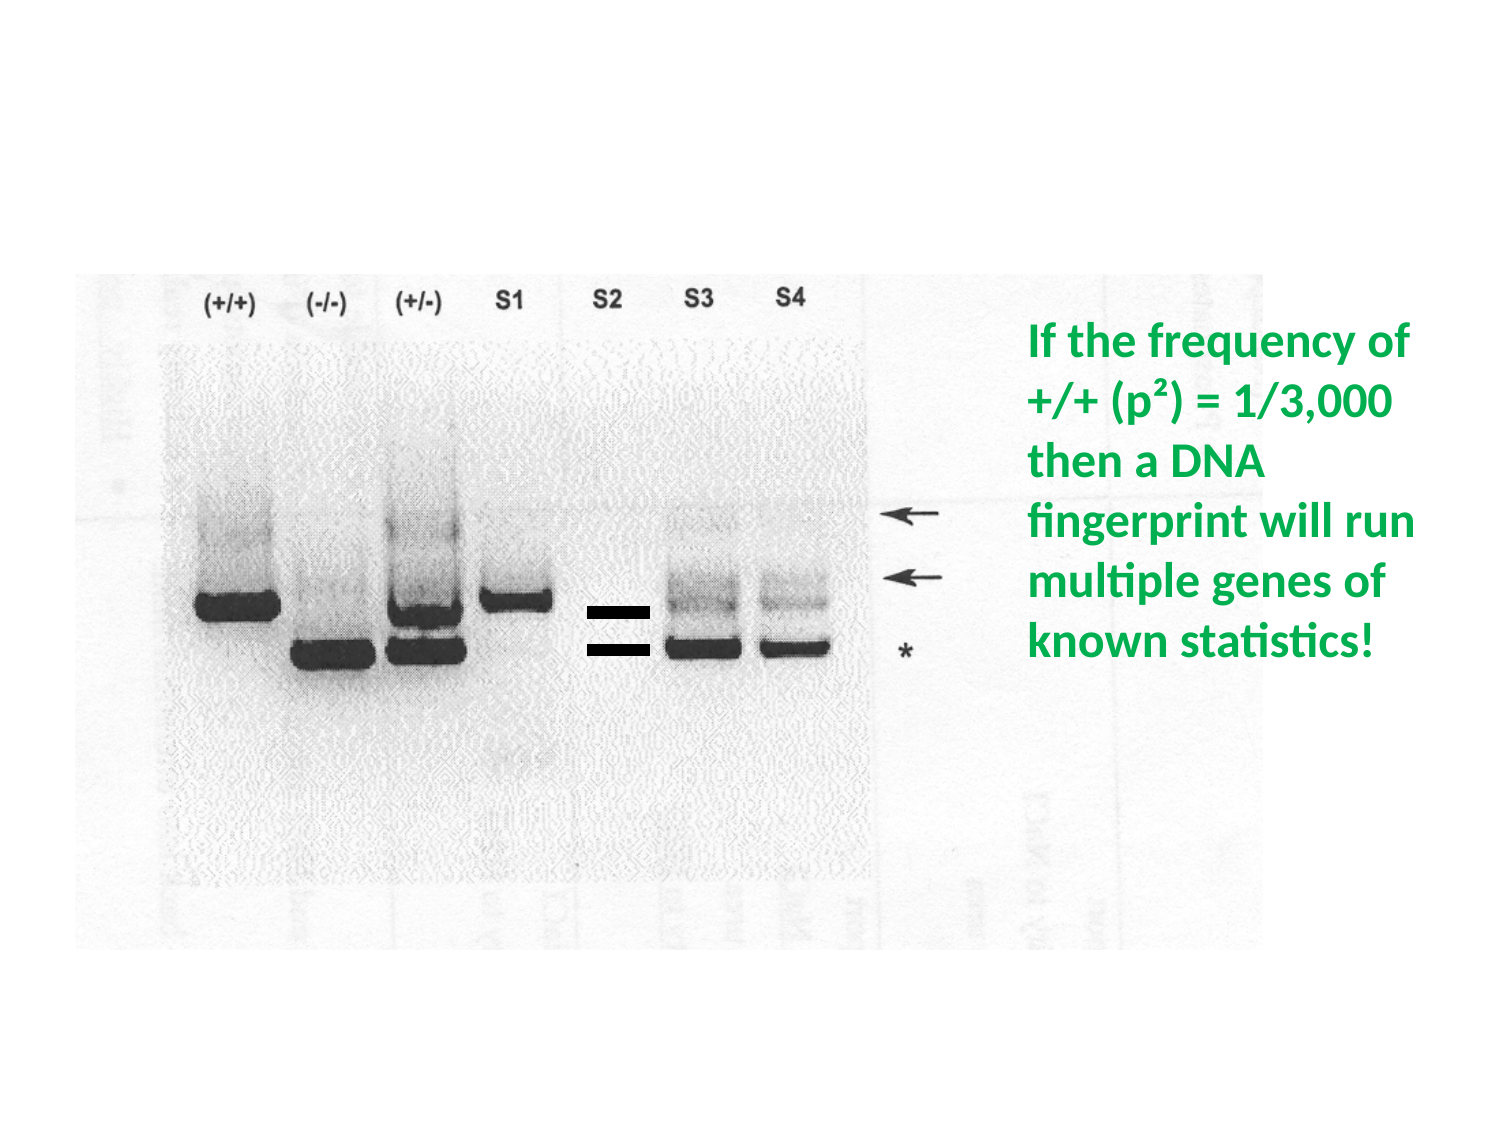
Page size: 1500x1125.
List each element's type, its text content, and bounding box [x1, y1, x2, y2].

text_box If the frequency of +/+ (p²) = 1/3,000 then a DNA fingerprint will run multiple genes of known statistics! [1266, 299, 1438, 675]
picture [74, 274, 1263, 951]
